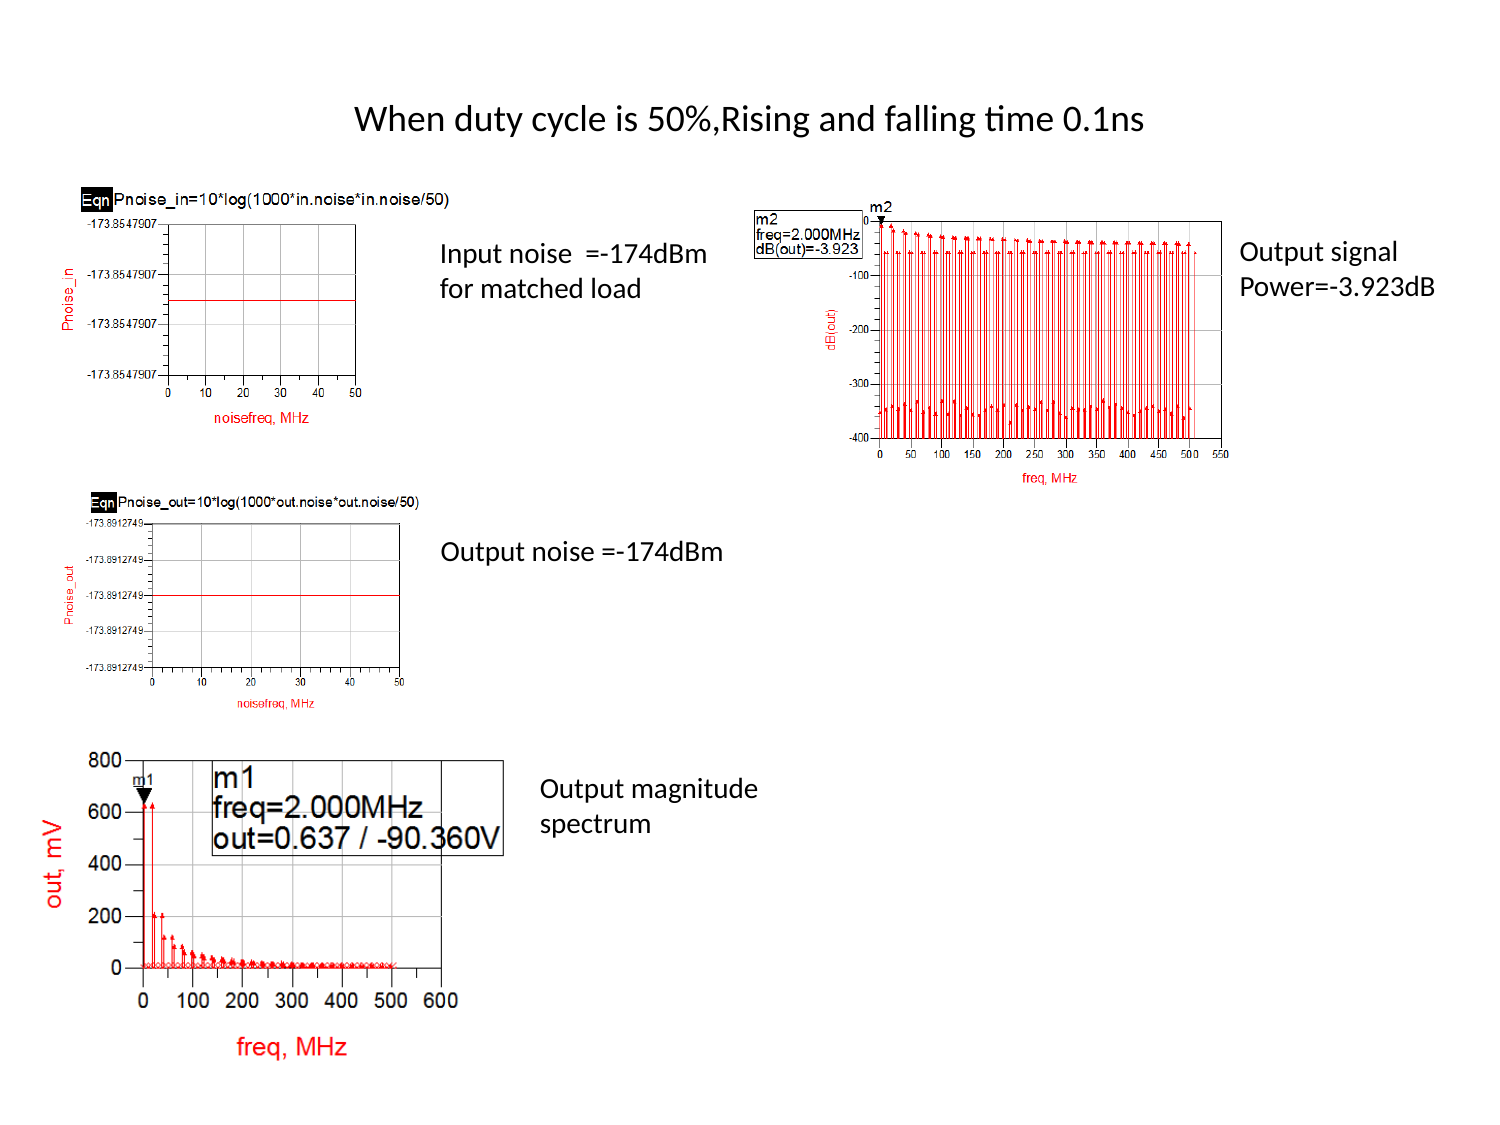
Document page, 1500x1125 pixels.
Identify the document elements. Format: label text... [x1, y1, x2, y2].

picture [24, 724, 510, 1074]
picture [54, 179, 451, 432]
text_box Output noise =-174dBm [449, 524, 770, 575]
text_box Input noise =-174dBm for matched load [455, 227, 738, 313]
picture [54, 485, 445, 718]
text_box Output signal Power=-3.923dB [1239, 225, 1463, 310]
title When duty cycle is 50%,Rising and falling time 0.1ns [75, 45, 1425, 188]
picture [744, 199, 1235, 487]
text_box Output magnitude spectrum [524, 762, 838, 848]
